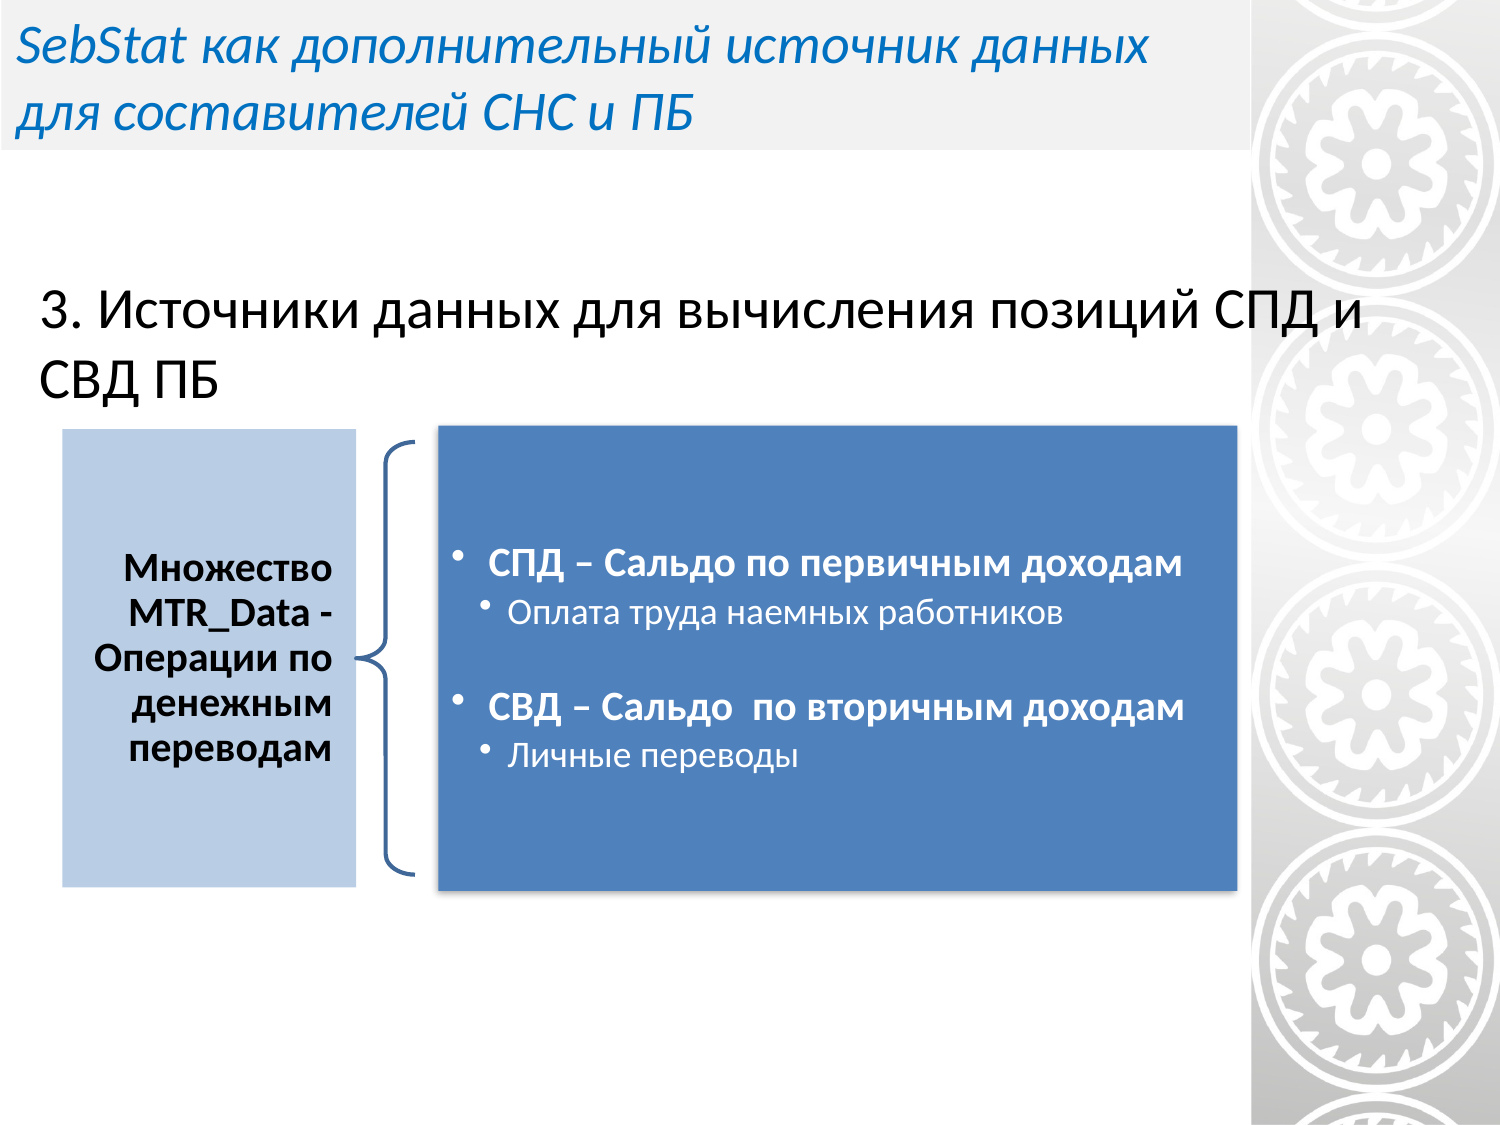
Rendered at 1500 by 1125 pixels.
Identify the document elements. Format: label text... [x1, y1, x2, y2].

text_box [62, 324, 1238, 992]
picture [0, 0, 1500, 1125]
title SebStat как дополнительный источник данных для составителей СНС и ПБ [1, 0, 1250, 150]
list 3. Источники данных для вычисления позиций СПД и СВД ПБ [24, 262, 1400, 1013]
